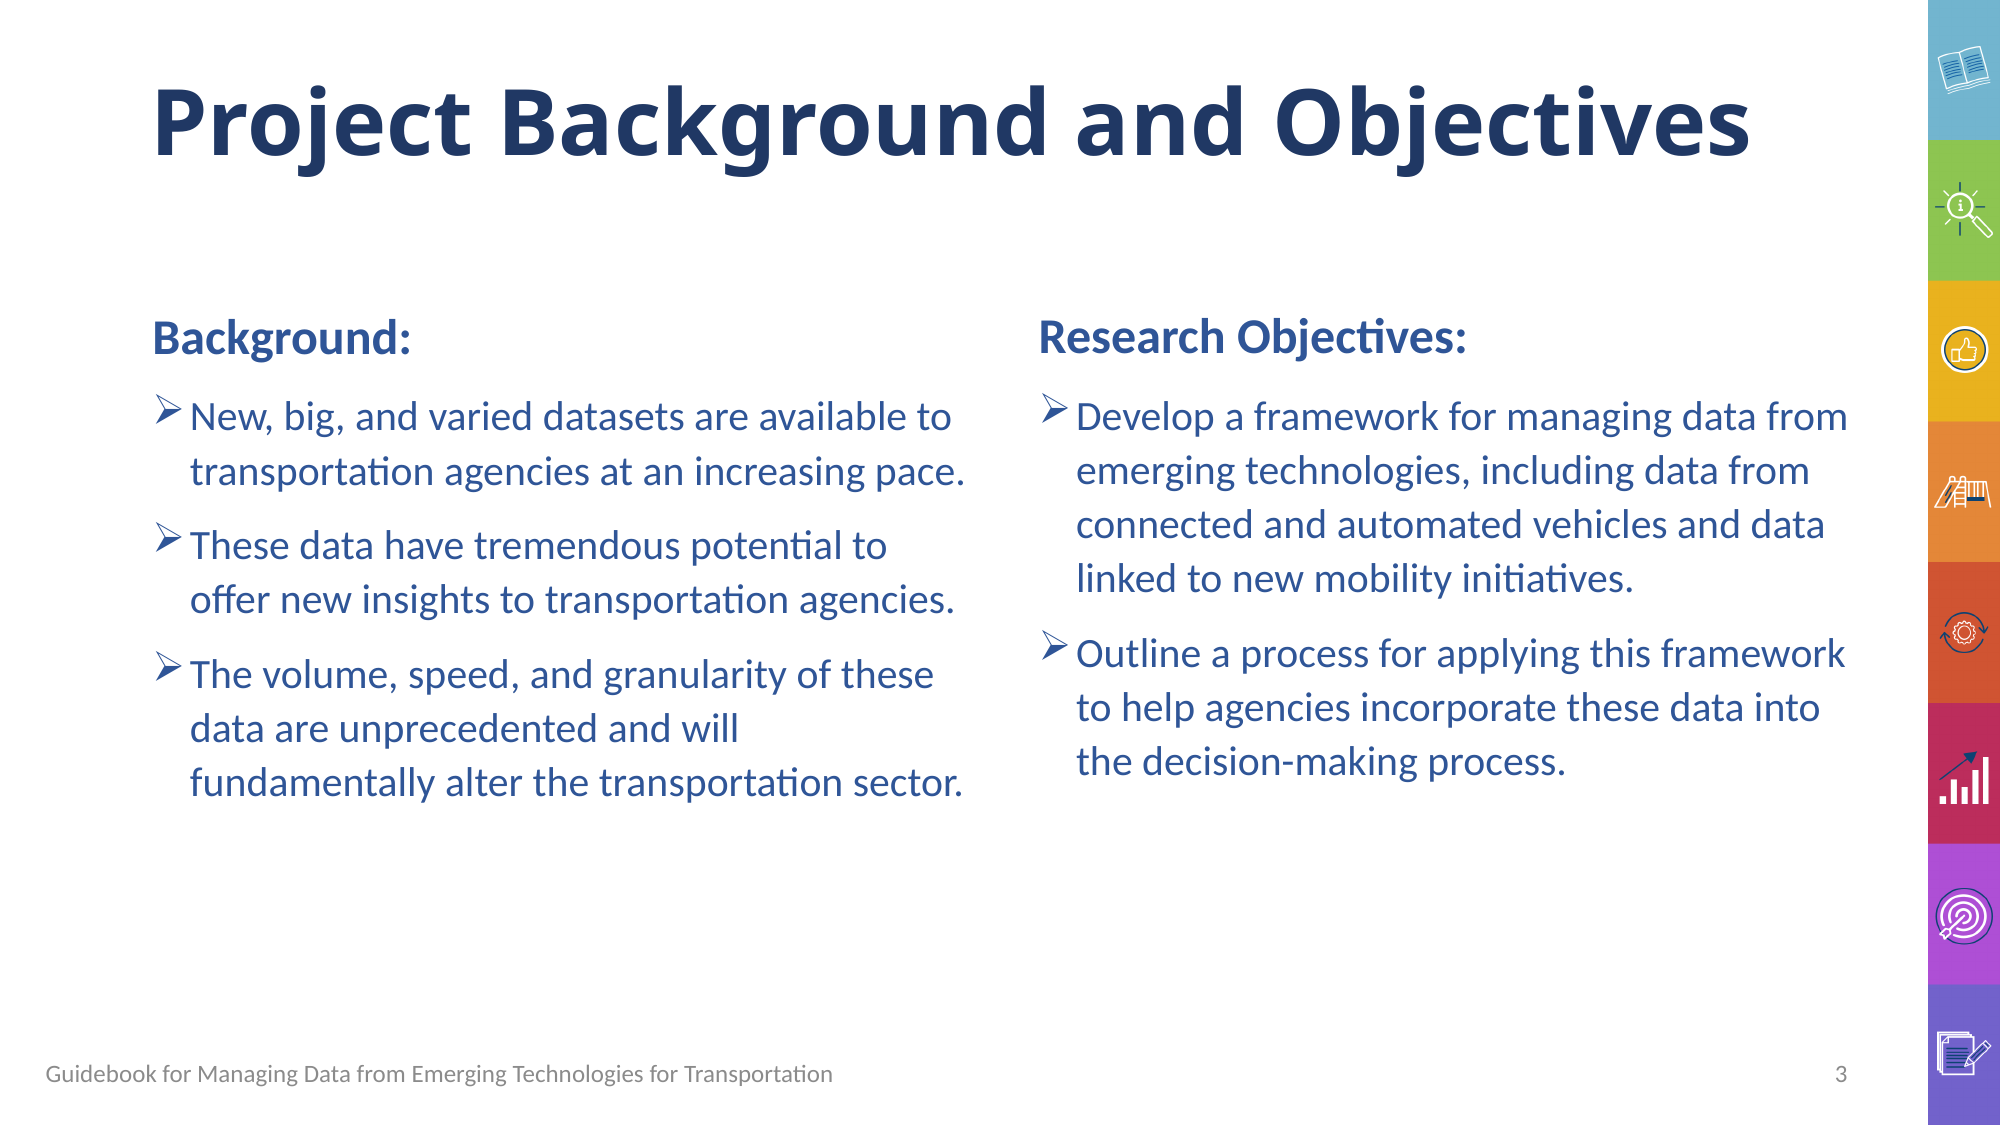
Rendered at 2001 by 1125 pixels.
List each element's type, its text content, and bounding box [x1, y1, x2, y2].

slide_number 3 [1412, 1042, 1863, 1103]
list Background: New, big, and varied datasets are available to transportation agencies at an increasing pace. These data have tremendous potential to offer new insights to transportation agencies. The volume, speed, and granularity of these data are unprecedented and will fundamentally alter the transportation sector. [137, 292, 991, 1010]
footer Guidebook for Managing Data from Emerging Technologies for Transportation [21, 1042, 860, 1103]
picture [1928, 0, 2000, 1125]
text_box Research Objectives: Develop a framework for managing data from emerging technologies, including data from connected and automated vehicles and data linked to new mobility initiatives. Outline a process for applying this framework to help agencies incorporate these data into the decision-making process. [1023, 291, 1877, 1009]
title Project Background and Objectives [135, 59, 1861, 193]
